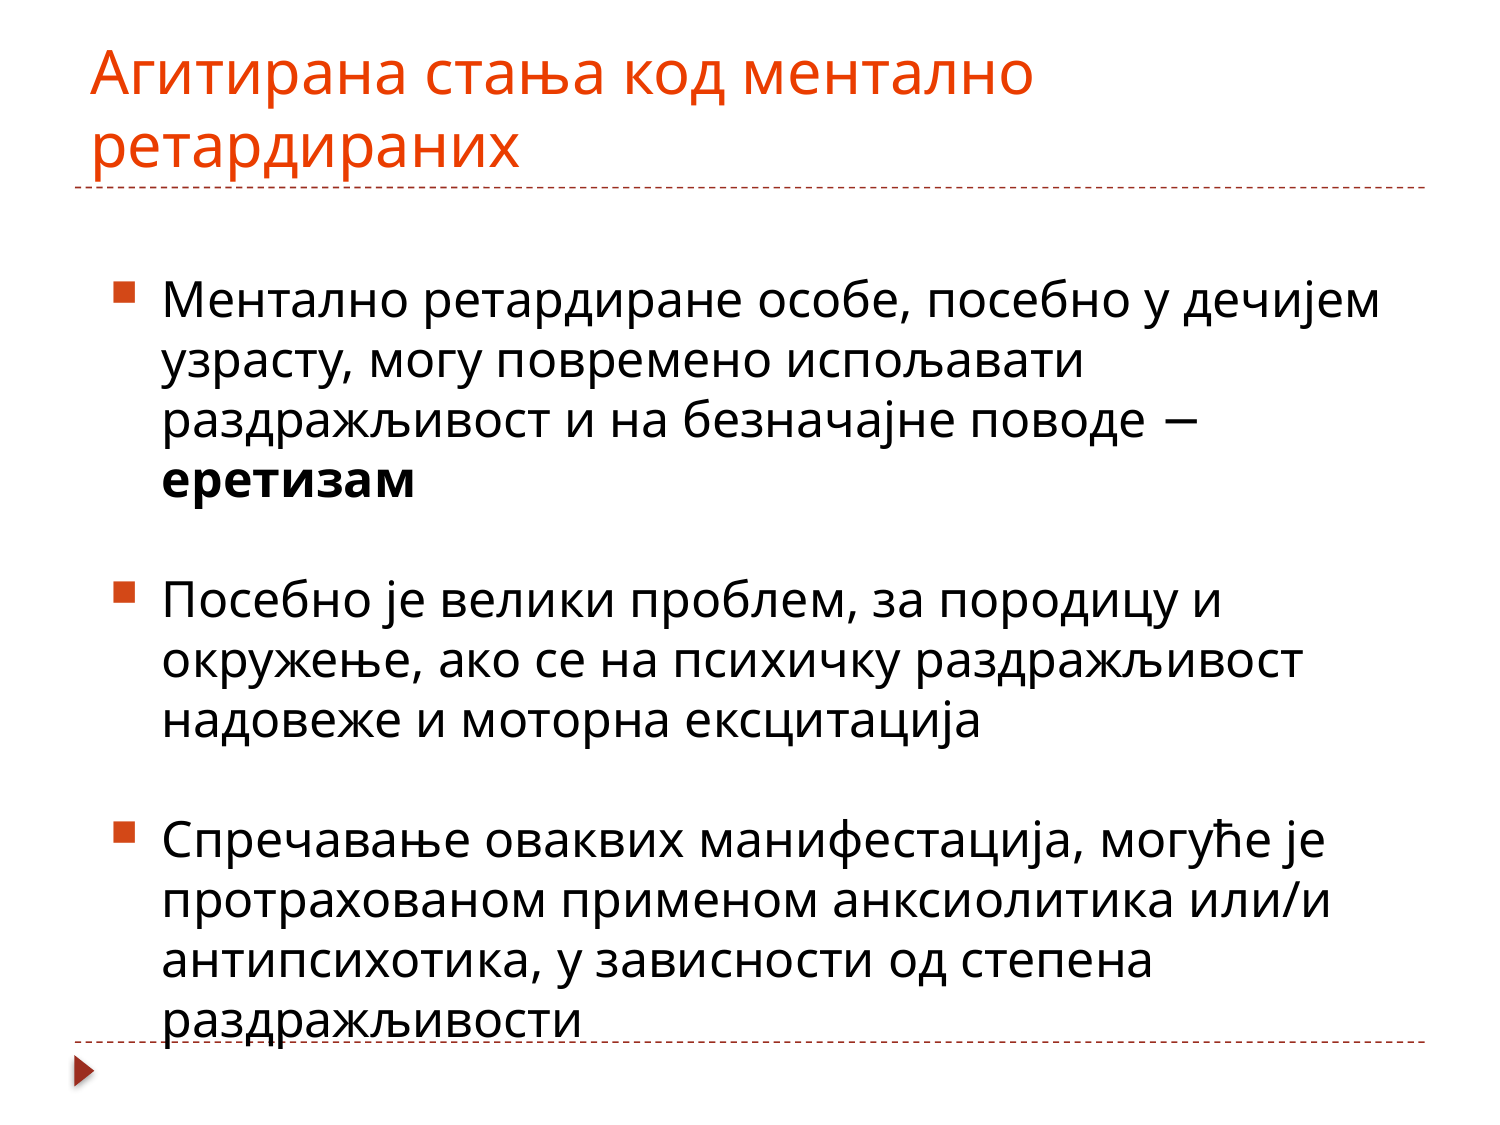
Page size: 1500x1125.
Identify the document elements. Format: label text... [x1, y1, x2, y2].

list Ментално ретардиране особе, посебно у дечијем узрасту, могу повремено испољавати раздражљивост и на безначајне поводе − еретизам Посебно је велики проблем, за породицу и окружење, ако се на психичку раздражљивост надовеже и моторна ексцитација Спречавање оваквих манифестација, могуће је протрахованом применом анксиолитика или/и антипсихотика, у зависности од степена раздражљивости [74, 199, 1426, 1011]
title Агитирана стања код ментално ретардираних [74, 24, 1426, 188]
